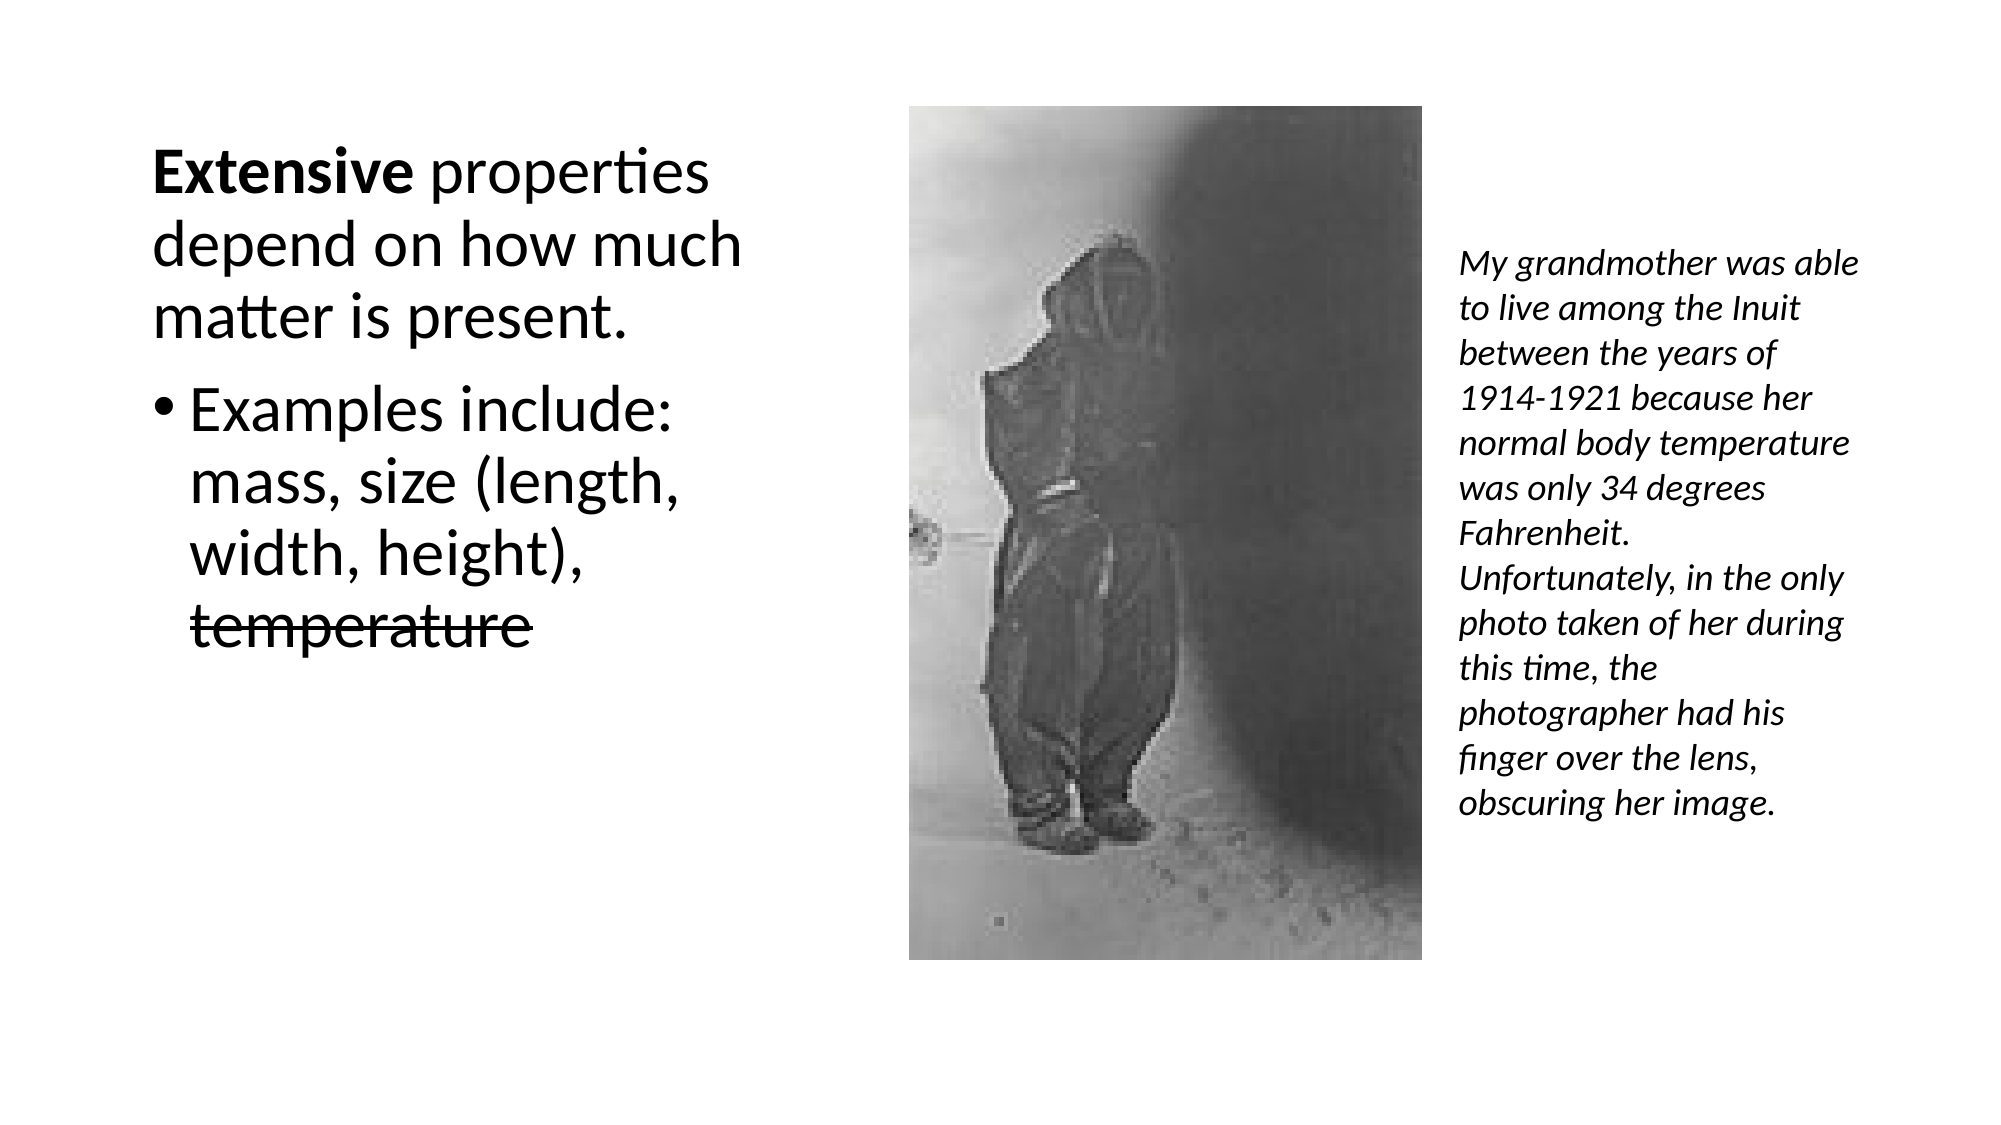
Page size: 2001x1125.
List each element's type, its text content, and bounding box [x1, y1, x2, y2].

picture [909, 106, 1422, 960]
list Extensive properties depend on how much matter is present. Examples include: mass, size (length, width, height), temperature [137, 128, 835, 1014]
text_box My grandmother was able to live among the Inuit between the years of 1914-1921 because her normal body temperature was only 34 degrees Fahrenheit. Unfortunately, in the only photo taken of her during this time, the photographer had his finger over the lens, obscuring her image. [1443, 230, 1882, 831]
